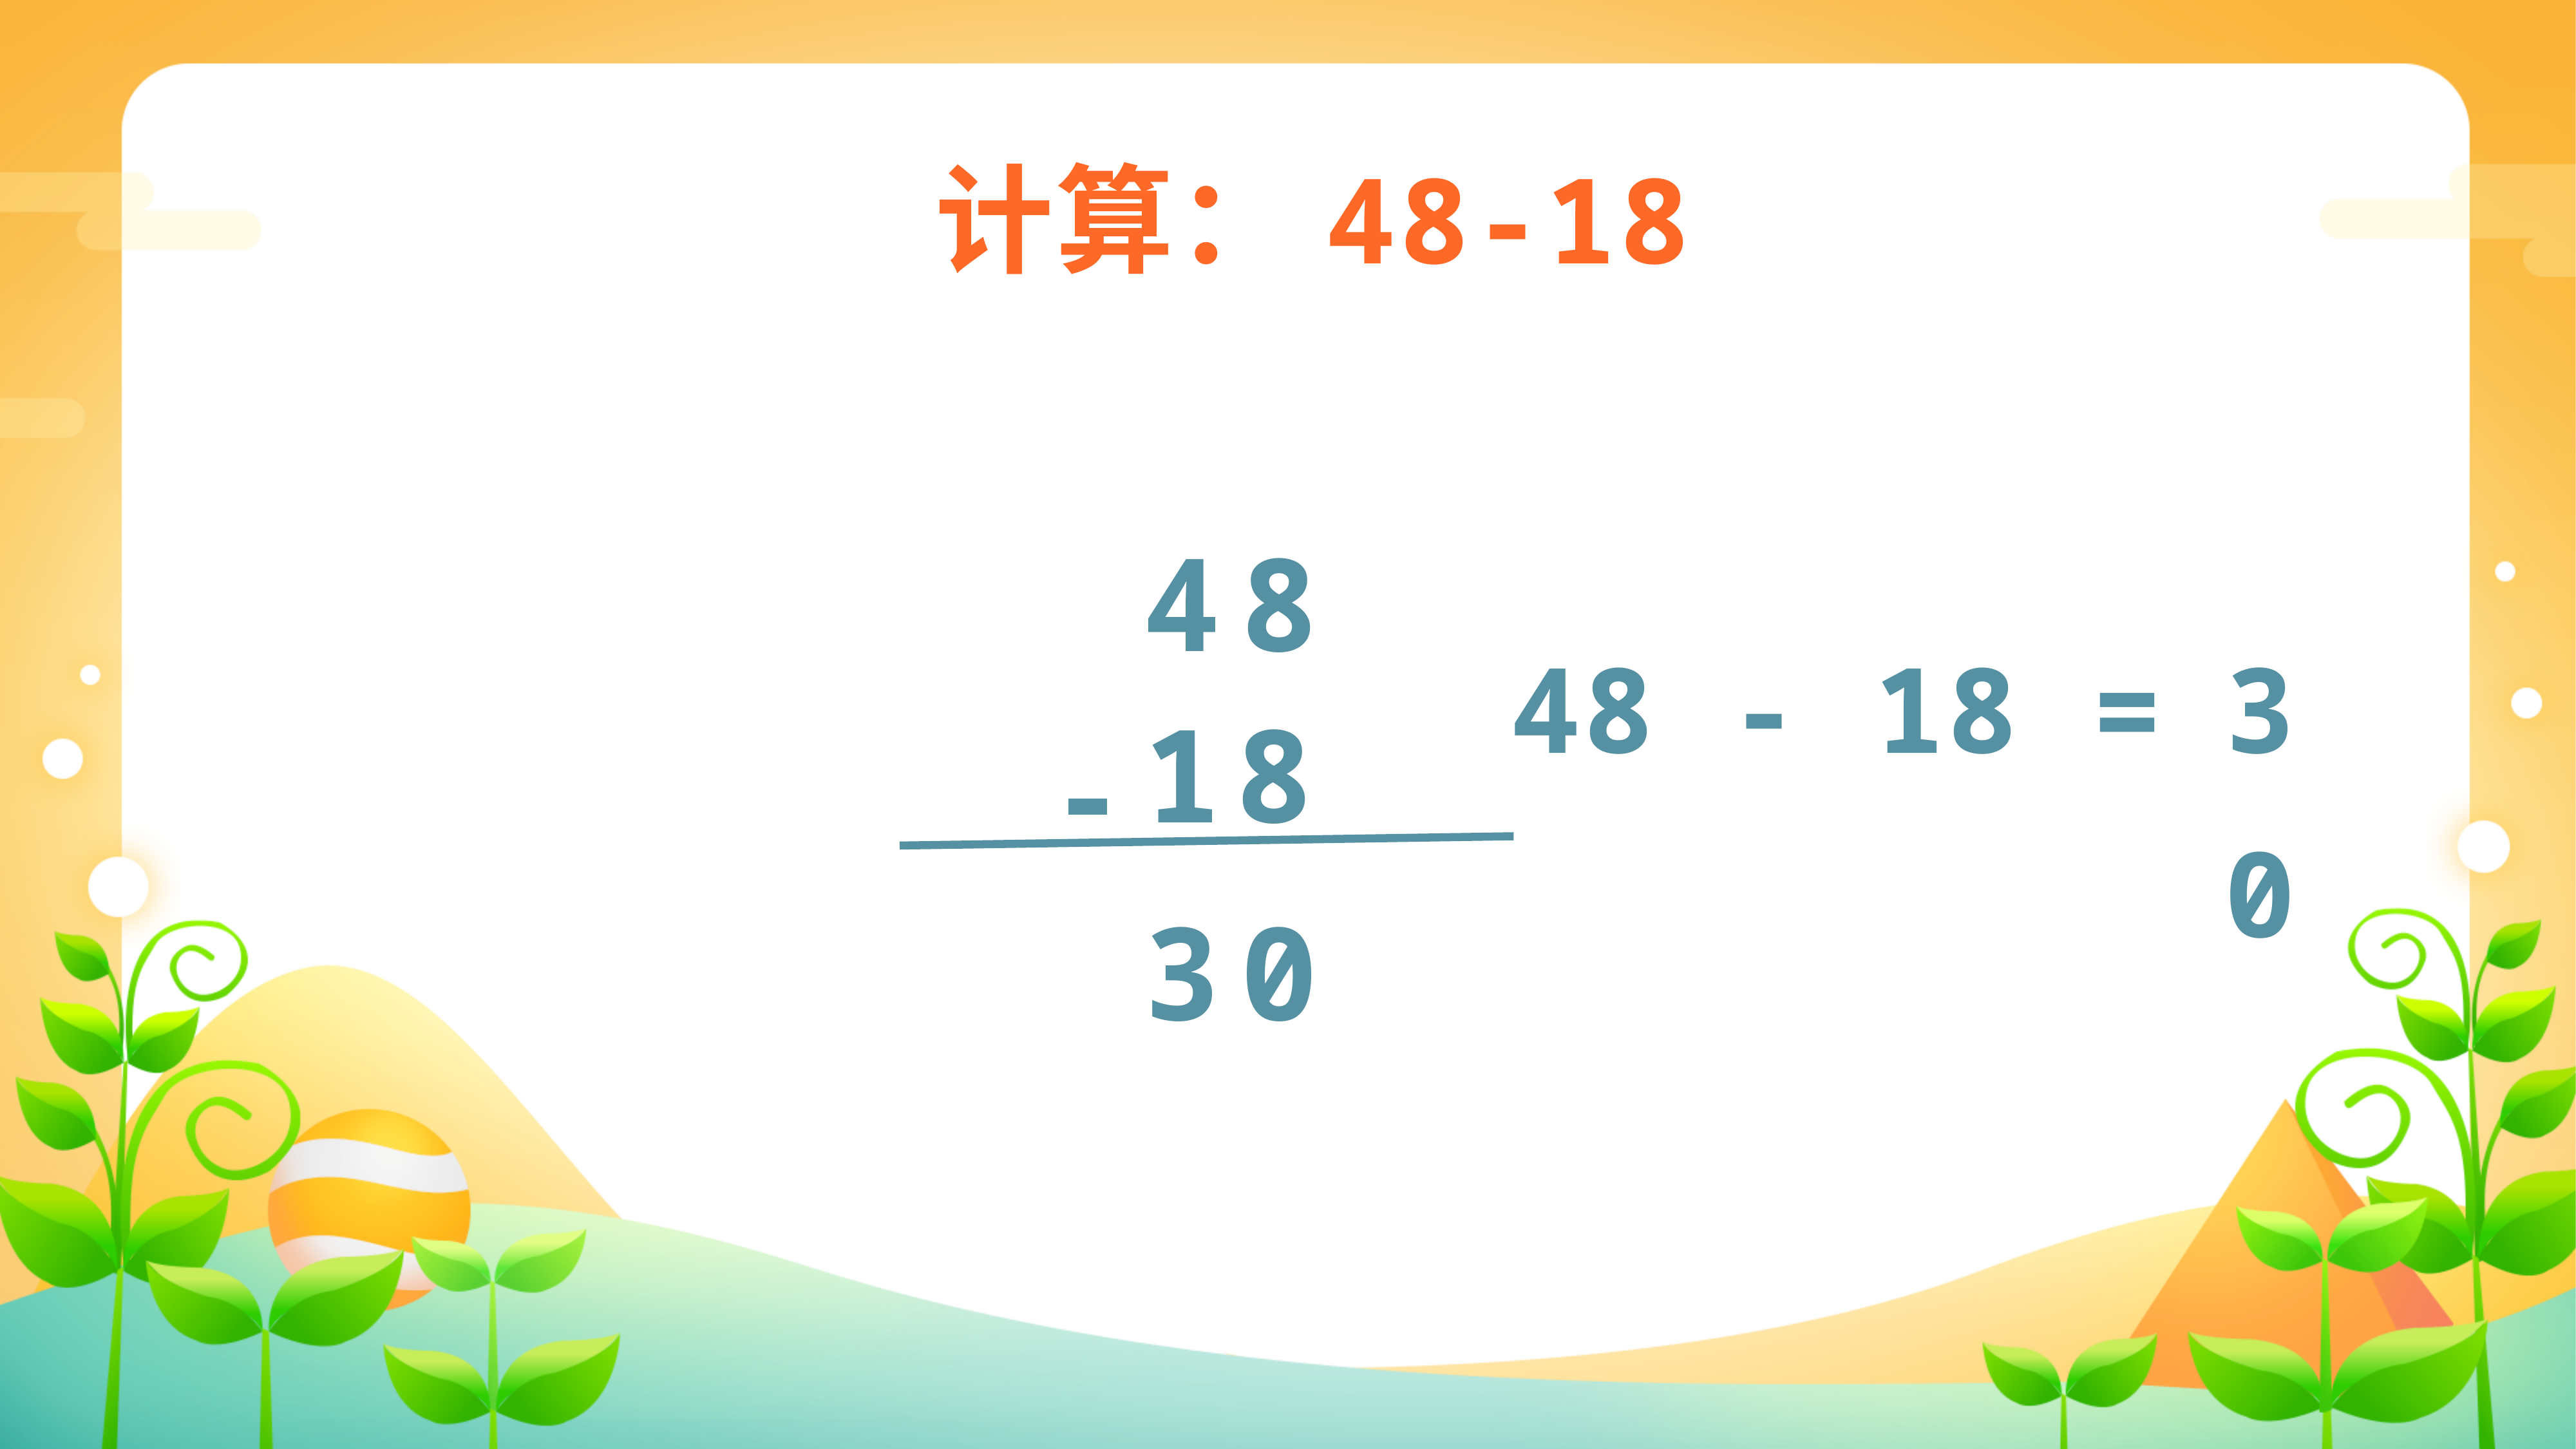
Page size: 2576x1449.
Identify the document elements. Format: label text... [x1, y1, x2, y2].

text_box 8 [1229, 647, 1339, 765]
text_box 0 [1218, 846, 1339, 963]
text_box 8 [1218, 476, 1339, 593]
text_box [899, 836, 1514, 846]
picture [0, 0, 2576, 1449]
text_box 30 [2185, 592, 2335, 710]
text_box 1 [1133, 647, 1229, 765]
text_box 4 [1055, 476, 1218, 593]
title 计算：48-18 [900, 121, 1724, 312]
text_box - [956, 666, 1218, 783]
text_box 3 [1113, 846, 1218, 963]
subtitle 48 - 18 = [1493, 592, 2185, 710]
